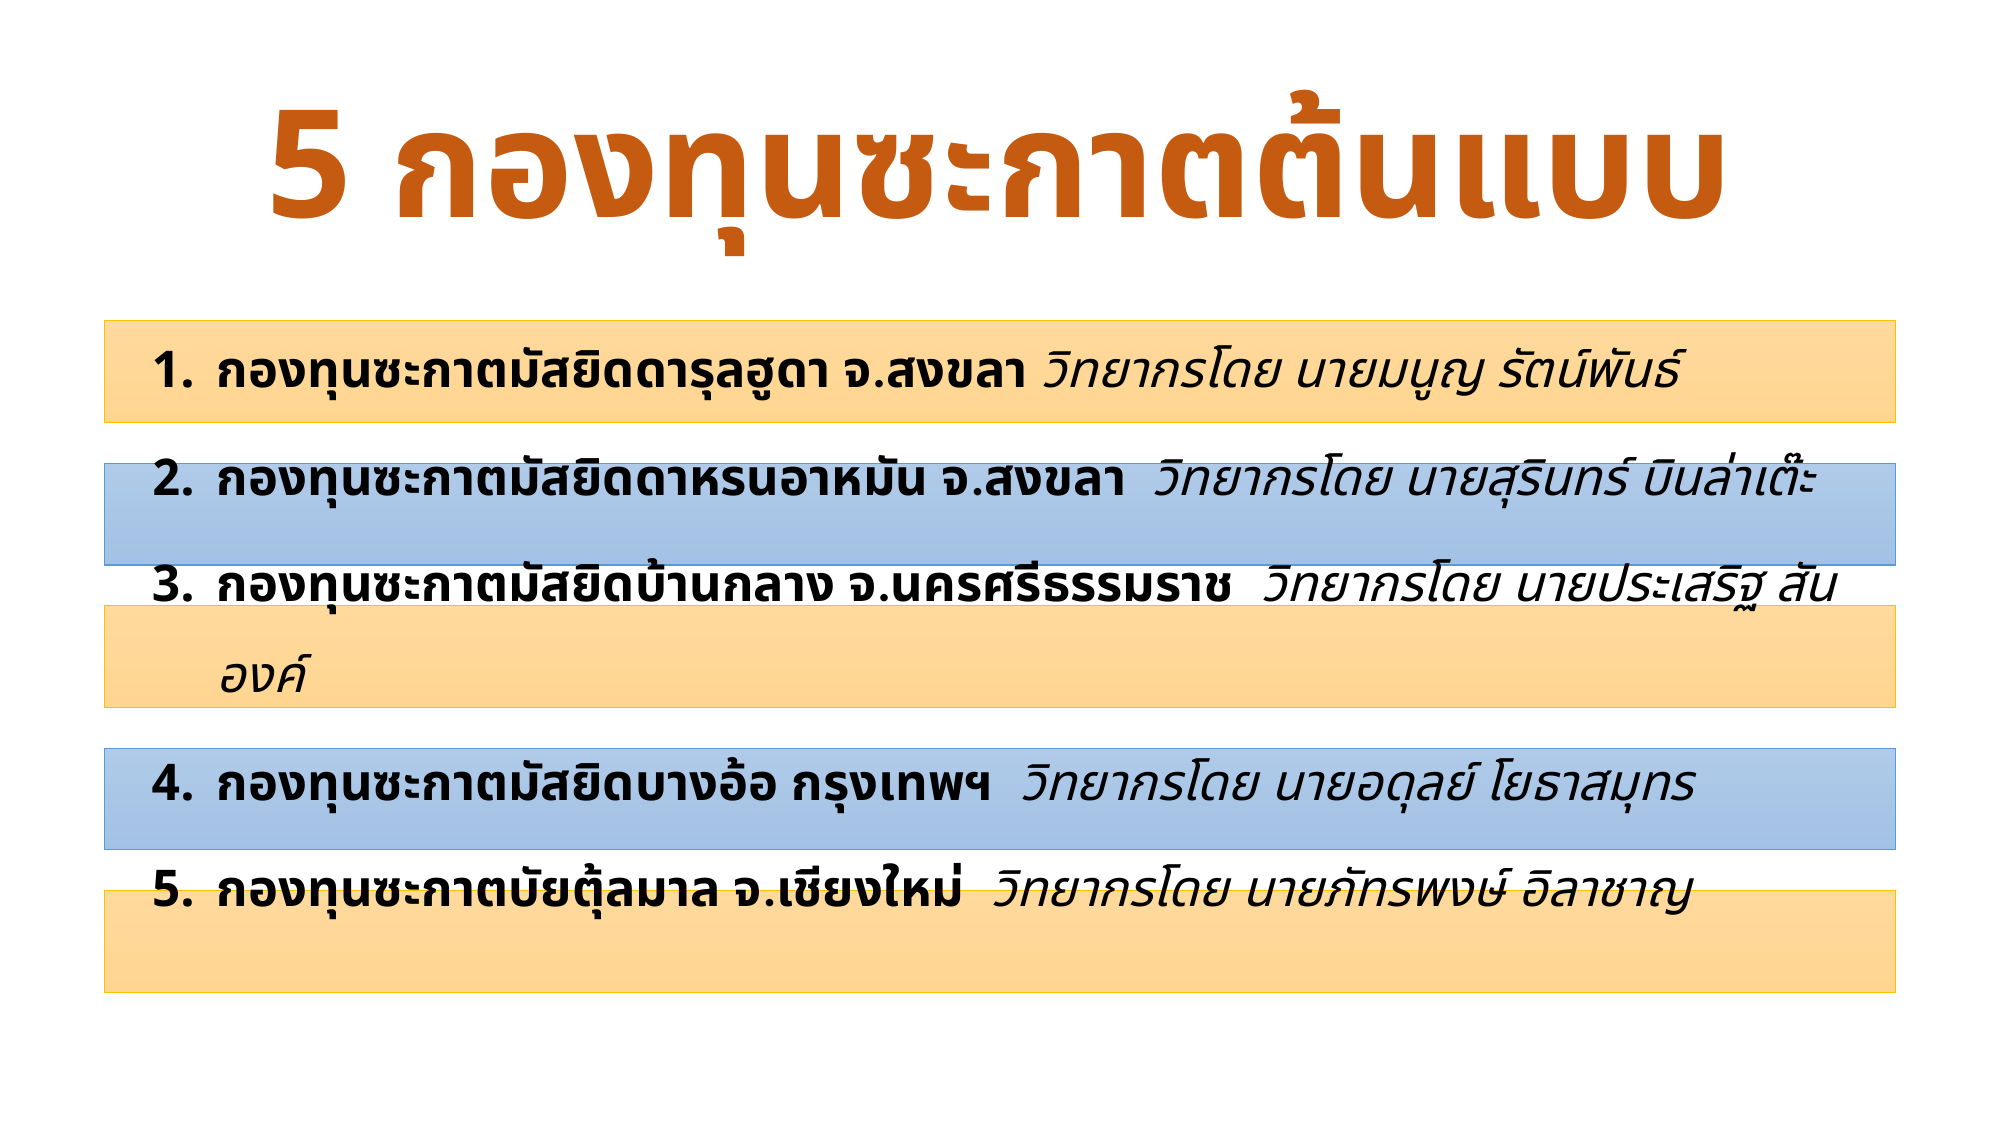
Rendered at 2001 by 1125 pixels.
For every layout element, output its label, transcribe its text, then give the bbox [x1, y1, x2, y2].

text_box [1863, 890, 1896, 993]
text_box [1863, 463, 1896, 566]
list กองทุนซะกาตมัสยิดดารุลฮูดา จ.สงขลา วิทยากรโดย นายมนูญ รัตน์พันธ์ กองทุนซะกาตมัสยิดดาหรนอาหมัน จ.สงขลา วิทยากรโดย นายสุรินทร์ บินล่าเต๊ะ กองทุนซะกาตมัสยิดบ้านกลาง จ.นครศรีธรรมราช วิทยากรโดย นายประเสริฐ สันองค์ กองทุนซะกาตมัสยิดบางอ้อ กรุงเทพฯ วิทยากรโดย นายอดุลย์ โยธาสมุทร กองทุนซะกาตบัยตุ้ลมาล จ.เชียงใหม่ วิทยากรโดย นายภัทรพงษ์ อิลาชาญ [137, 299, 1863, 1014]
title 5 กองทุนซะกาตต้นแบบ [137, 59, 1863, 278]
text_box [104, 463, 137, 566]
text_box [1863, 320, 1896, 423]
text_box [104, 605, 137, 708]
text_box [104, 890, 137, 993]
text_box [104, 320, 137, 423]
text_box [1863, 605, 1896, 708]
text_box [104, 748, 137, 850]
text_box [1863, 748, 1896, 850]
